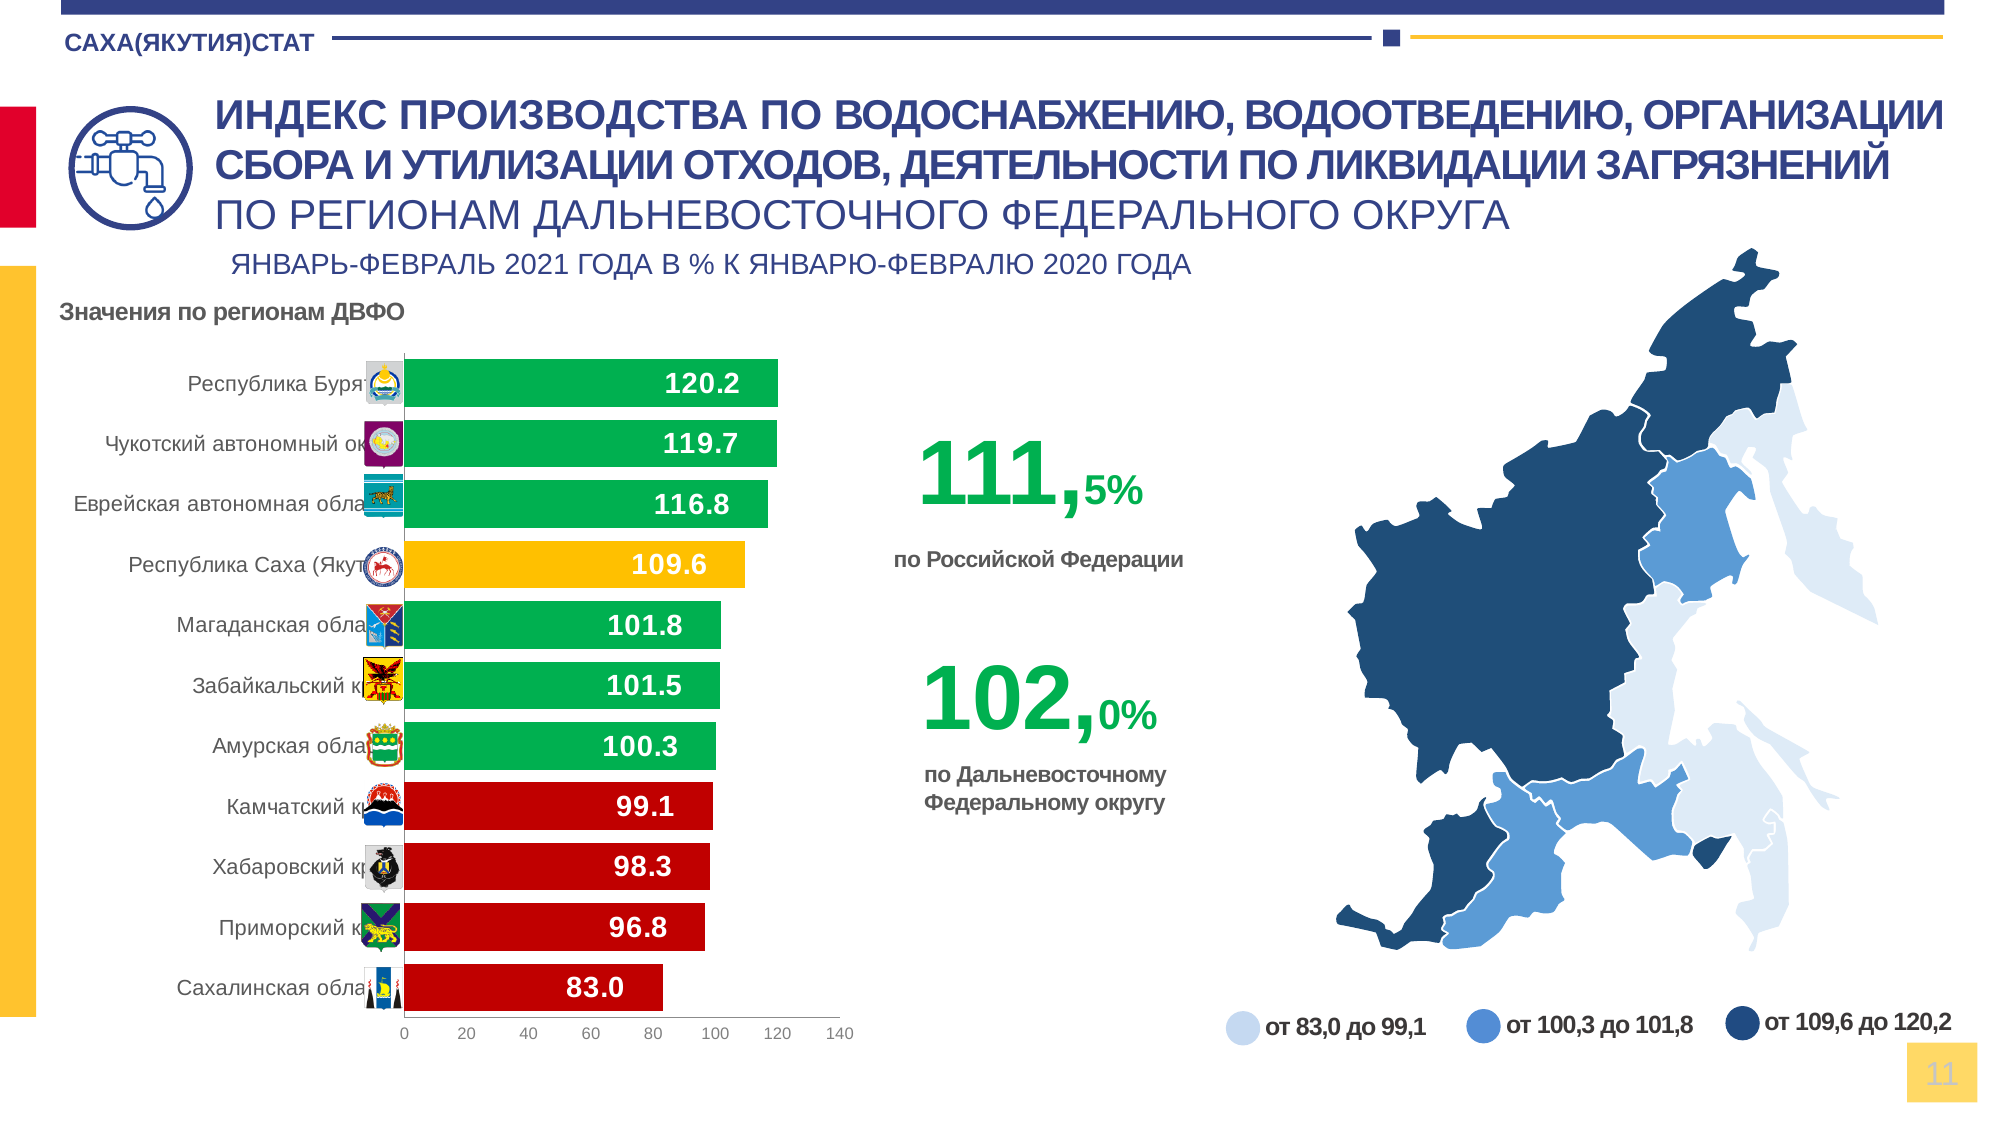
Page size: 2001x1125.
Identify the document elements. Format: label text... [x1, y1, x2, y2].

slide_number 11 [1907, 1042, 1978, 1103]
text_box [1466, 1001, 1710, 1047]
list ИНДЕКС ПРОИЗВОДСТВА ПО ВОДОСНАБЖЕНИЮ, ВОДООТВЕДЕНИЮ, ОРГАНИЗАЦИИ СБОРА И УТИЛИЗАЦИИ ОТХОДОВ, ДЕЯТЕЛЬНОСТИ ПО ЛИКВИДАЦИИ ЗАГРЯЗНЕНИЙ ПО РЕГИОНАМ ДАЛЬНЕВОСТОЧНОГО ФЕДЕРАЛЬНОГО ОКРУГА [199, 80, 1973, 257]
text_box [1225, 1003, 1443, 1049]
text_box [71, 109, 190, 228]
text_box 102,0% [906, 630, 1198, 756]
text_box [1335, 247, 1879, 952]
text_box САХА(ЯКУТИЯ)СТАТ [47, 17, 332, 65]
text_box по Российской Федерации [878, 536, 1205, 580]
text_box 111,5% [902, 405, 1181, 530]
text_box Значения по регионам ДВФО [44, 287, 760, 333]
text_box по Дальневосточному Федеральному округу [909, 752, 1236, 823]
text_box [236, 29, 1943, 116]
text_box ЯНВАРЬ-ФЕВРАЛЬ 2021 ГОДА В % К ЯНВАРЮ-ФЕВРАЛЮ 2020 ГОДА [215, 238, 1320, 284]
chart [44, 340, 868, 1068]
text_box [1725, 997, 1968, 1044]
